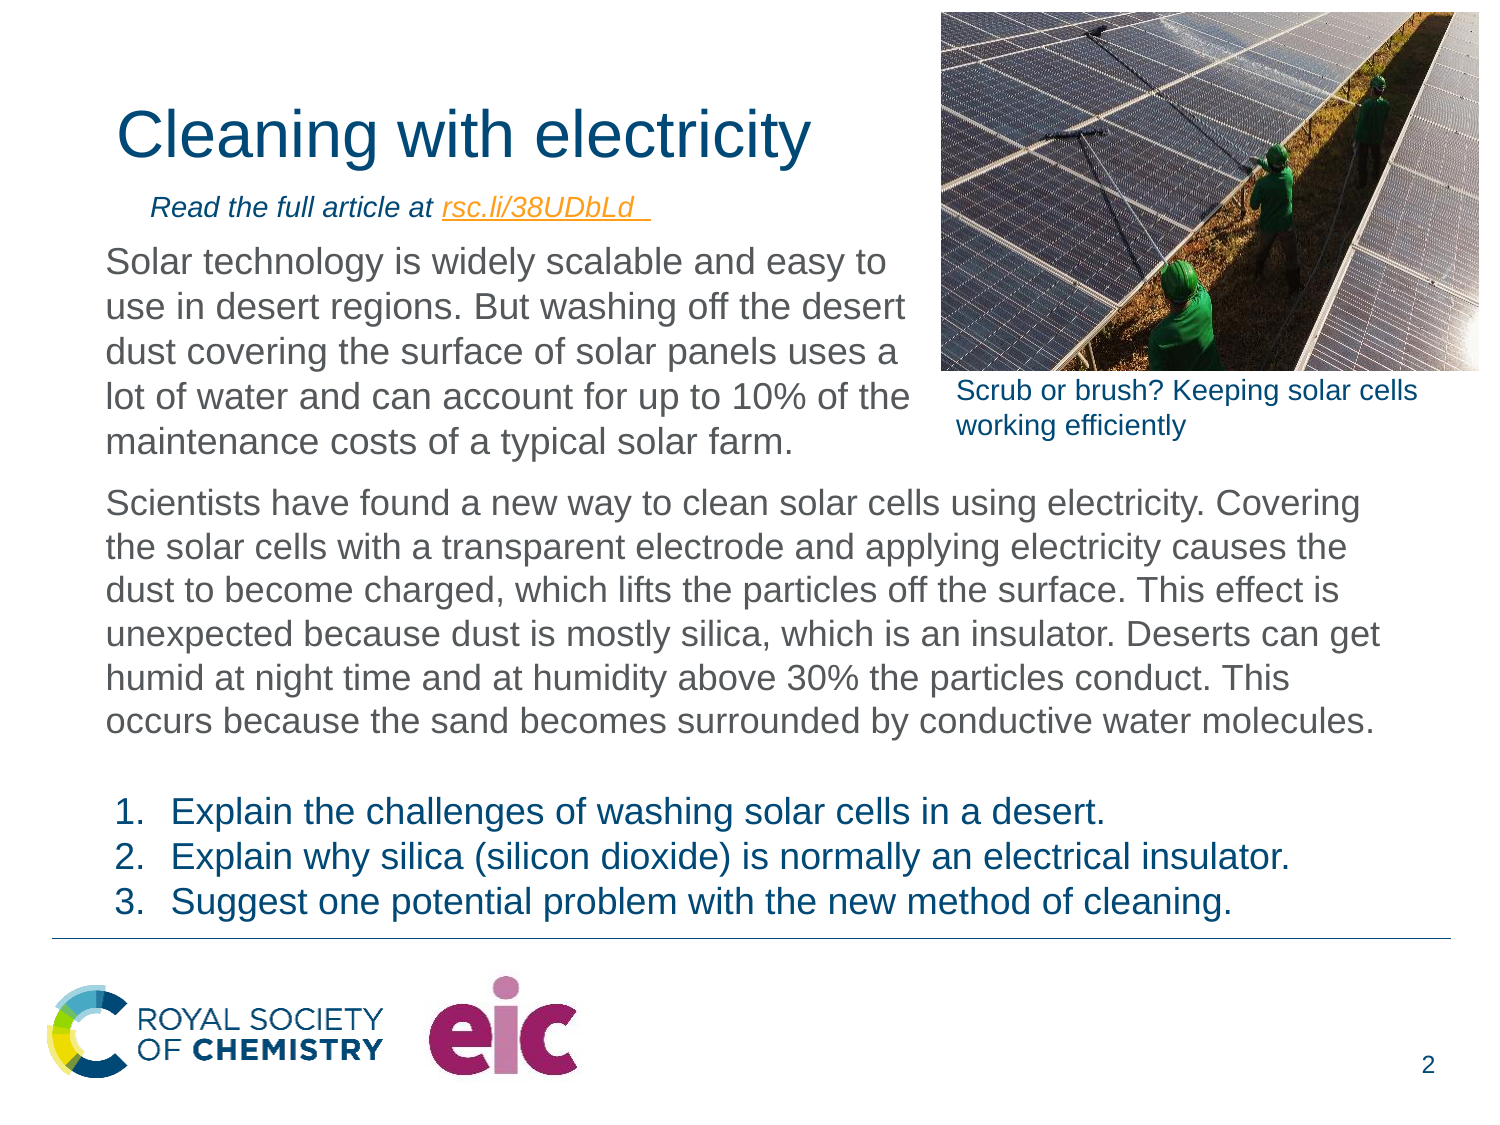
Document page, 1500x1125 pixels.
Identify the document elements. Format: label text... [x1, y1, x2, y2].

picture [0, 938, 583, 1125]
text_box Solar technology is widely scalable and easy to use in desert regions. But washing off the desert dust covering the surface of solar panels uses a lot of water and can account for up to 10% of the maintenance costs of a typical solar farm. [90, 229, 934, 470]
text_box Explain the challenges of washing solar cells in a desert. Explain why silica (silicon dioxide) is normally an electrical insulator. Suggest one potential problem with the new method of cleaning. [99, 779, 1377, 930]
title Cleaning with electricity [101, 26, 941, 229]
picture [941, 12, 1479, 371]
text_box Scrub or brush? Keeping solar cells working efficiently [941, 371, 1472, 449]
text_box Read the full article at rsc.li/38UDbLd [135, 180, 941, 231]
text_box Scientists have found a new way to clean solar cells using electricity. Covering the solar cells with a transparent electrode and applying electricity causes the dust to become charged, which lifts the particles off the surface. This effect is unexpected because dust is mostly silica, which is an insulator. Deserts can get humid at night time and at humidity above 30% the particles conduct. This occurs because the sand becomes surrounded by conductive water molecules. [90, 471, 1410, 787]
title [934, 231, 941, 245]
slide_number 2 [1113, 1033, 1451, 1094]
